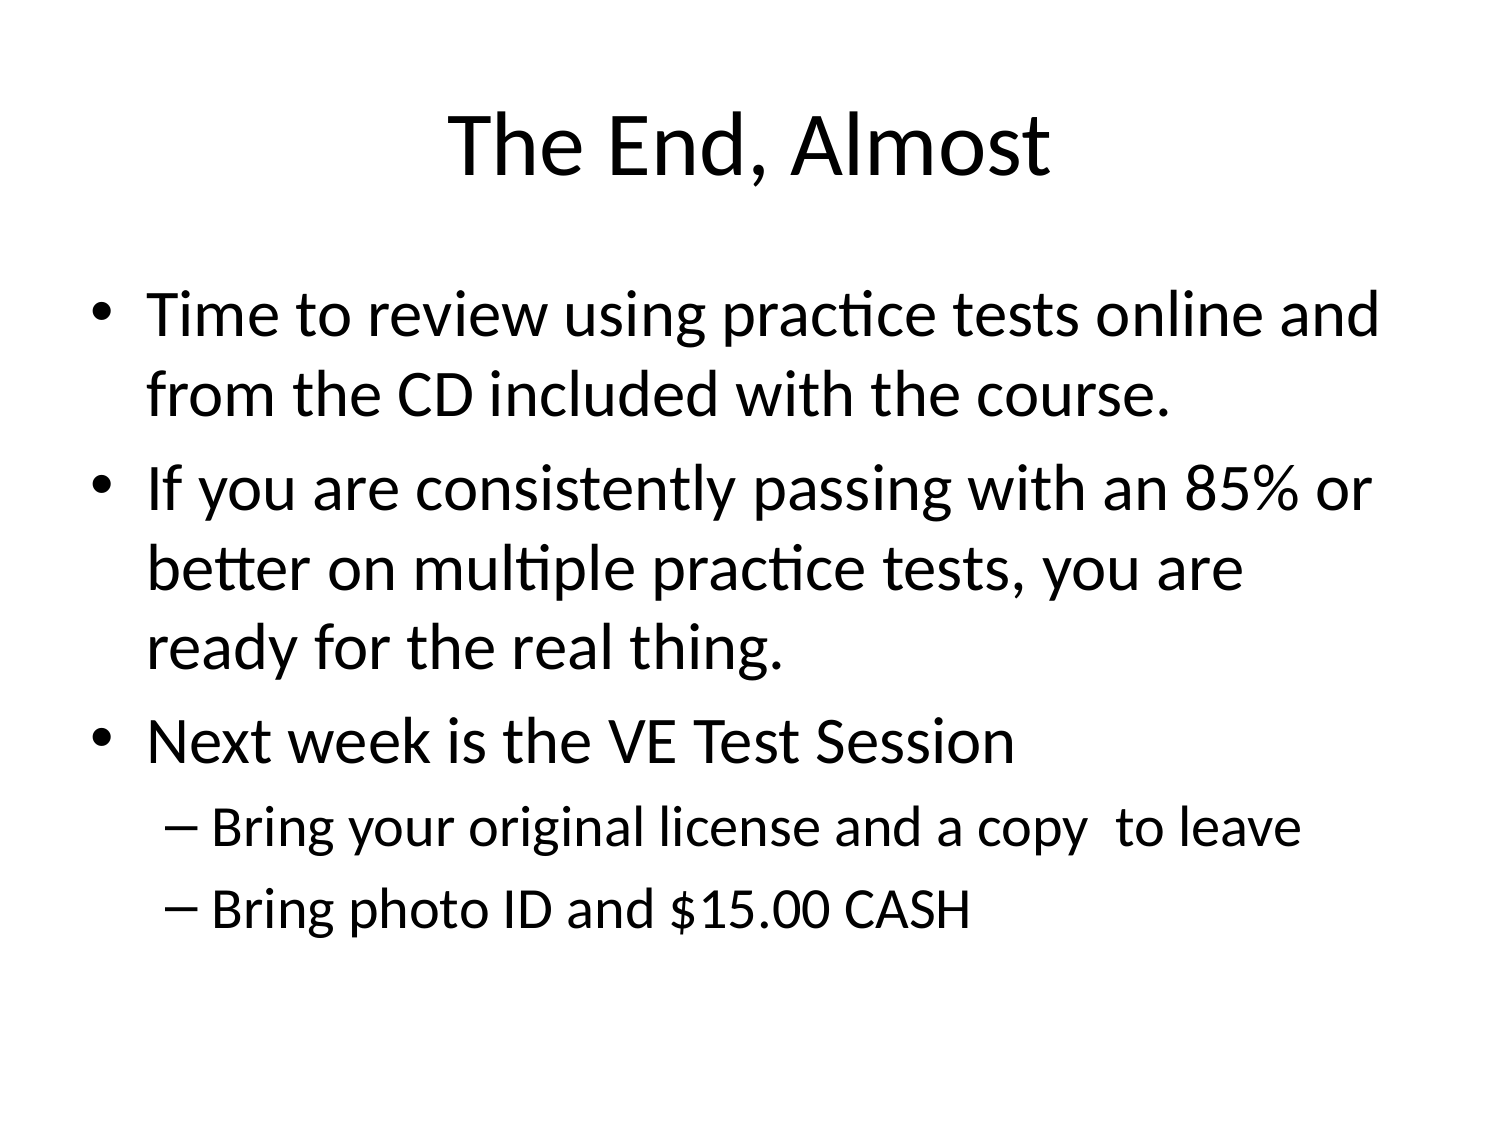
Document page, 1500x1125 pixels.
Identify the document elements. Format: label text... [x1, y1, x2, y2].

title The End, Almost [75, 45, 1425, 233]
list Time to review using practice tests online and from the CD included with the course. If you are consistently passing with an 85% or better on multiple practice tests, you are ready for the real thing. Next week is the VE Test Session Bring your original license and a copy to leave Bring photo ID and $15.00 CASH [75, 262, 1425, 1005]
